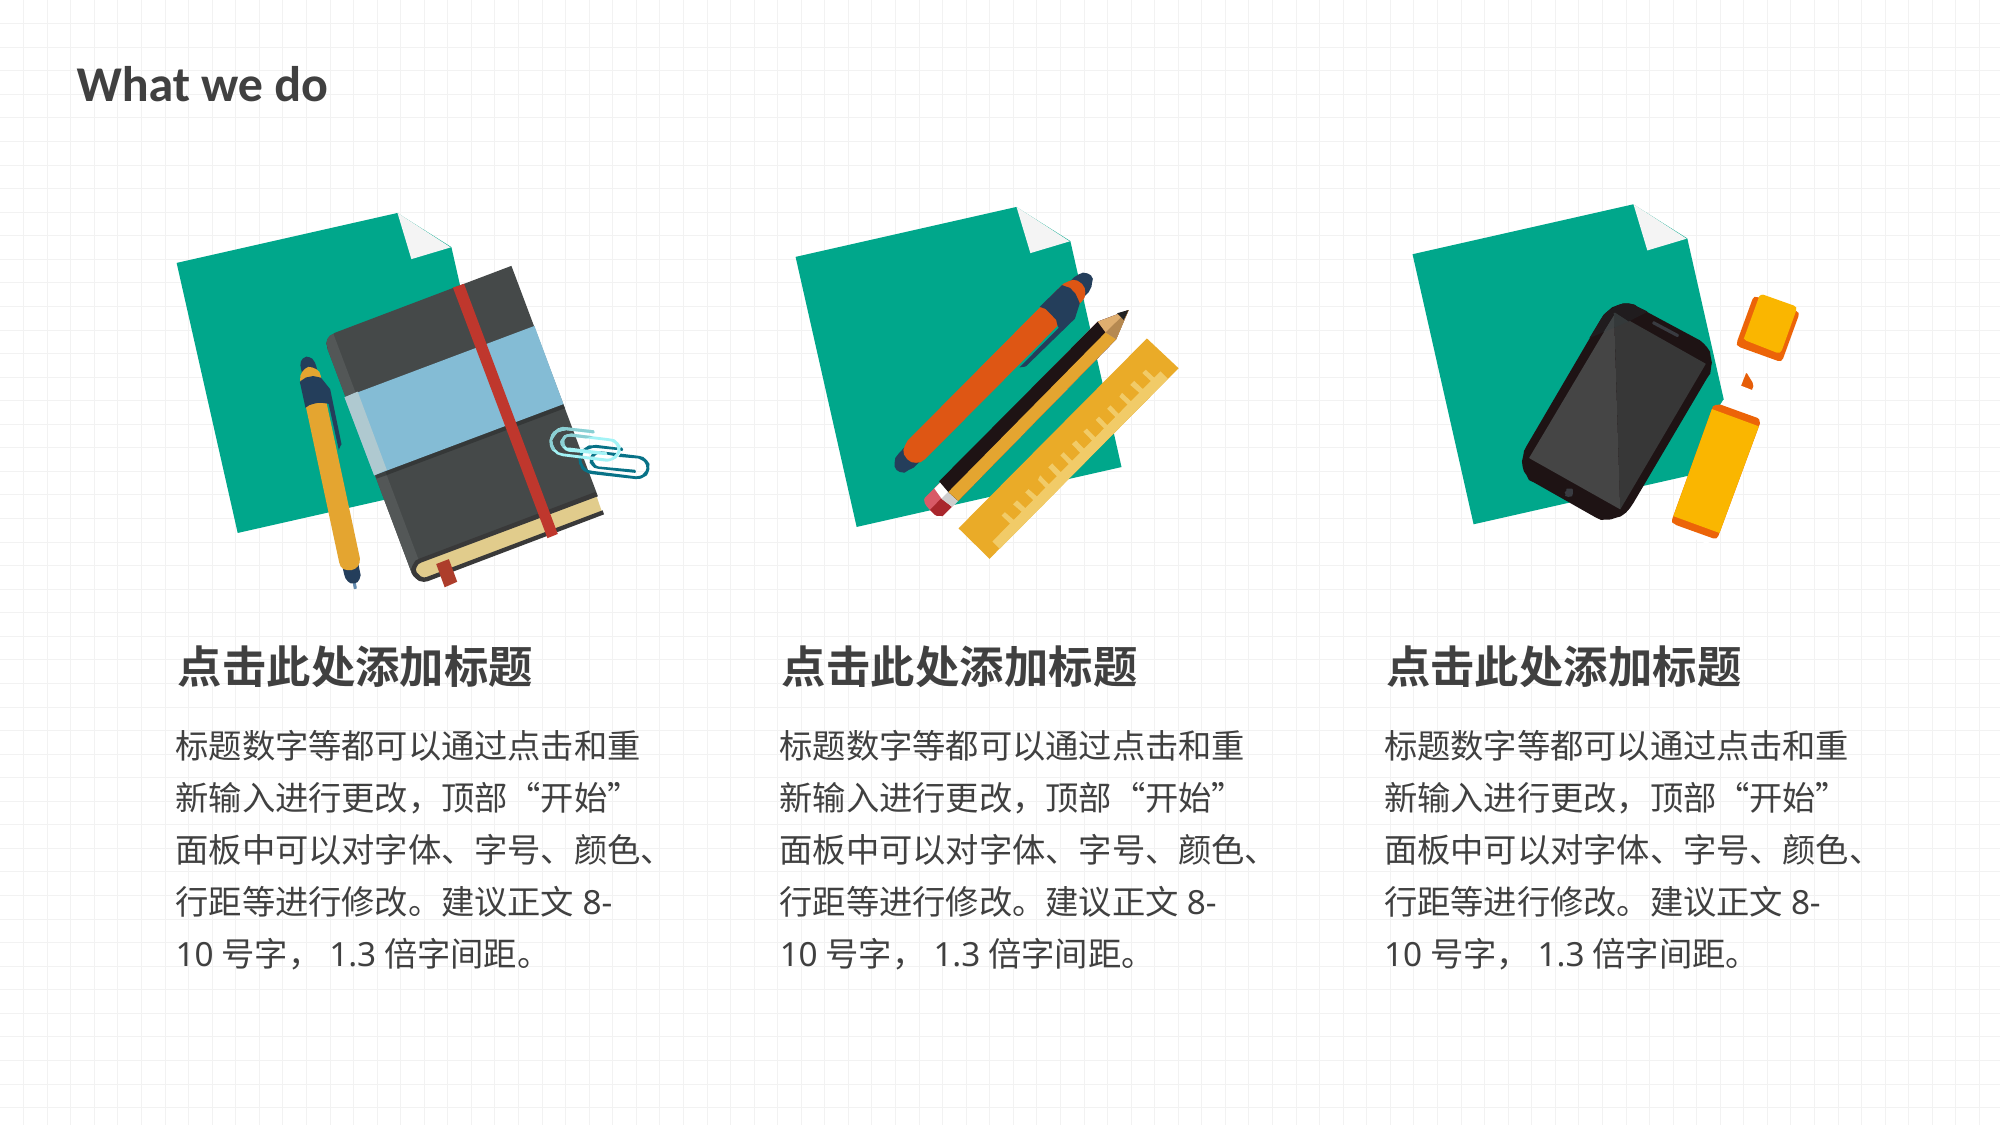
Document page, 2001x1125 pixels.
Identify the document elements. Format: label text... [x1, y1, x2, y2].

text_box 标题数字等都可以通过点击和重新输入进行更改，顶部“开始”面板中可以对字体、字号、颜色、行距等进行修改。建议正文8-10号字，1.3倍字间距。 [765, 706, 1265, 981]
text_box 点击此处添加标题 [1371, 615, 1758, 700]
text_box 标题数字等都可以通过点击和重新输入进行更改，顶部“开始”面板中可以对字体、字号、颜色、行距等进行修改。建议正文8-10号字，1.3倍字间距。 [1369, 706, 1869, 981]
text_box 点击此处添加标题 [767, 615, 1153, 700]
text_box 标题数字等都可以通过点击和重新输入进行更改，顶部“开始”面板中可以对字体、字号、颜色、行距等进行修改。建议正文8-10号字，1.3倍字间距。 [160, 706, 661, 981]
list What we do [61, 41, 861, 130]
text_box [1439, 219, 1775, 565]
text_box 点击此处添加标题 [162, 615, 549, 700]
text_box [822, 221, 1194, 501]
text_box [203, 228, 624, 595]
